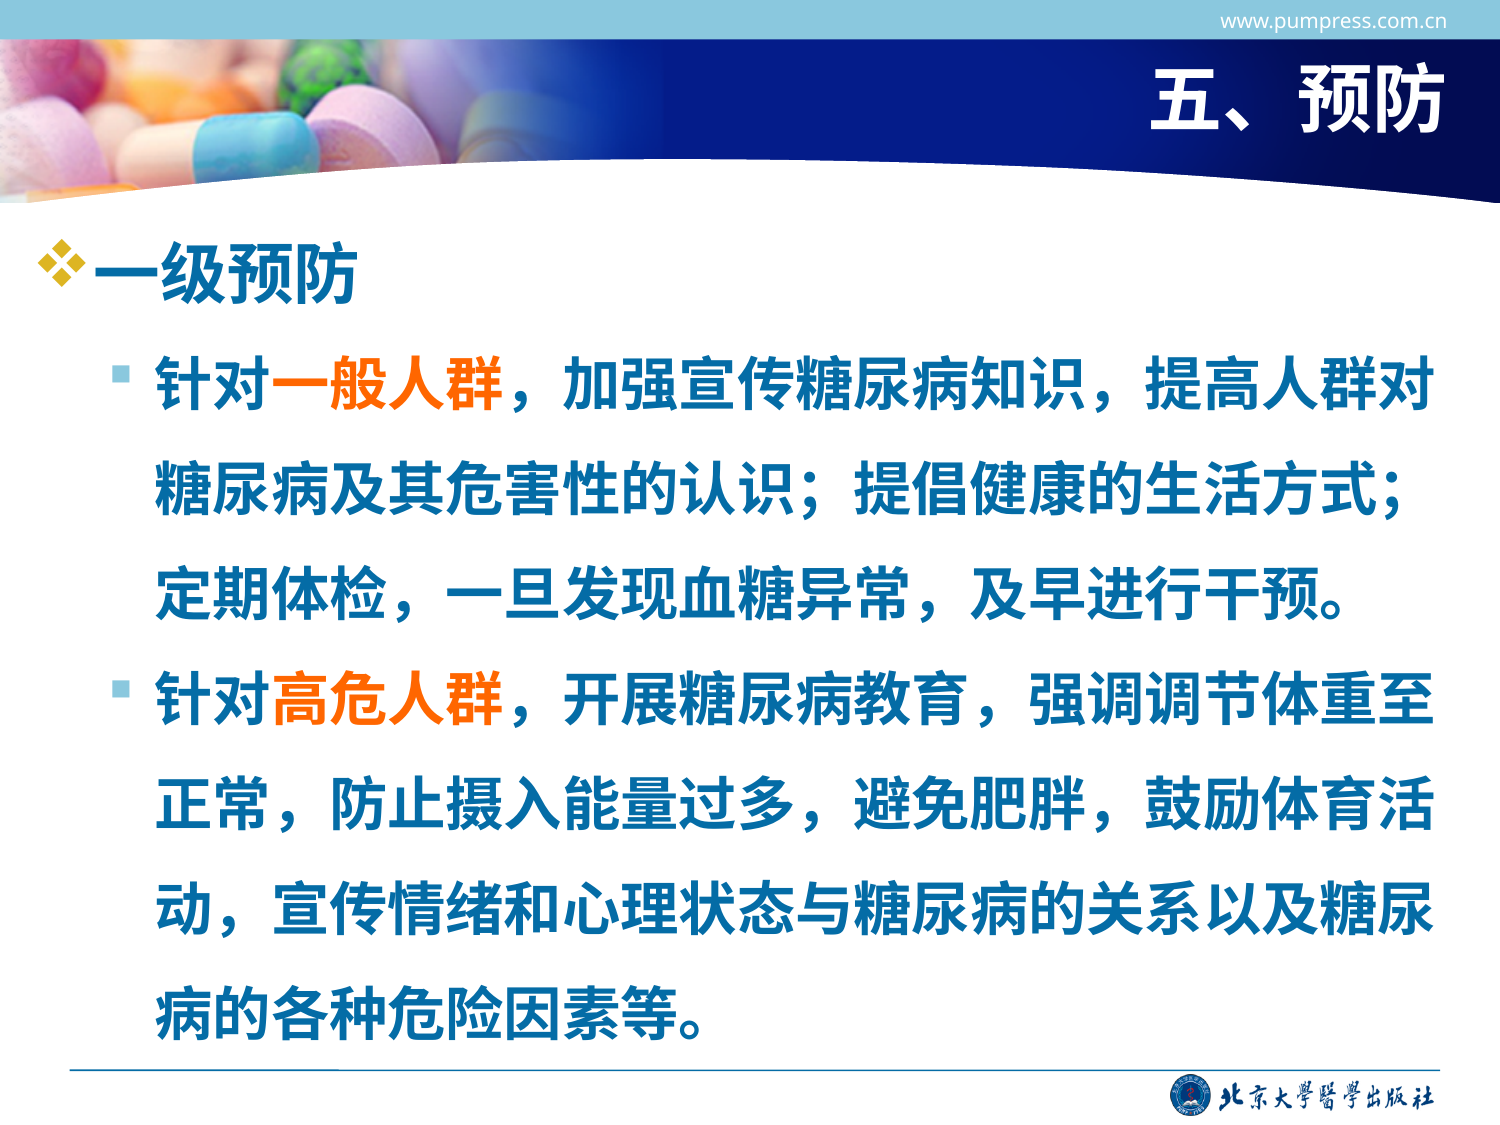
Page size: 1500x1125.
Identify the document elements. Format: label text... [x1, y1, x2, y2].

picture [1170, 1074, 1436, 1118]
slide_number www.pumpress.com.cn [1024, 0, 1463, 38]
title 五、预防 [137, 49, 1463, 143]
picture [0, 40, 1500, 203]
list 一级预防 针对一般人群，加强宣传糖尿病知识，提高人群对糖尿病及其危害性的认识；提倡健康的生活方式；定期体检，一旦发现血糖异常，及早进行干预。 针对高危人群，开展糖尿病教育，强调调节体重至正常，防止摄入能量过多，避免肥胖，鼓励体育活动，宣传情绪和心理状态与糖尿病的关系以及糖尿病的各种危险因素等。 [17, 184, 1483, 1071]
